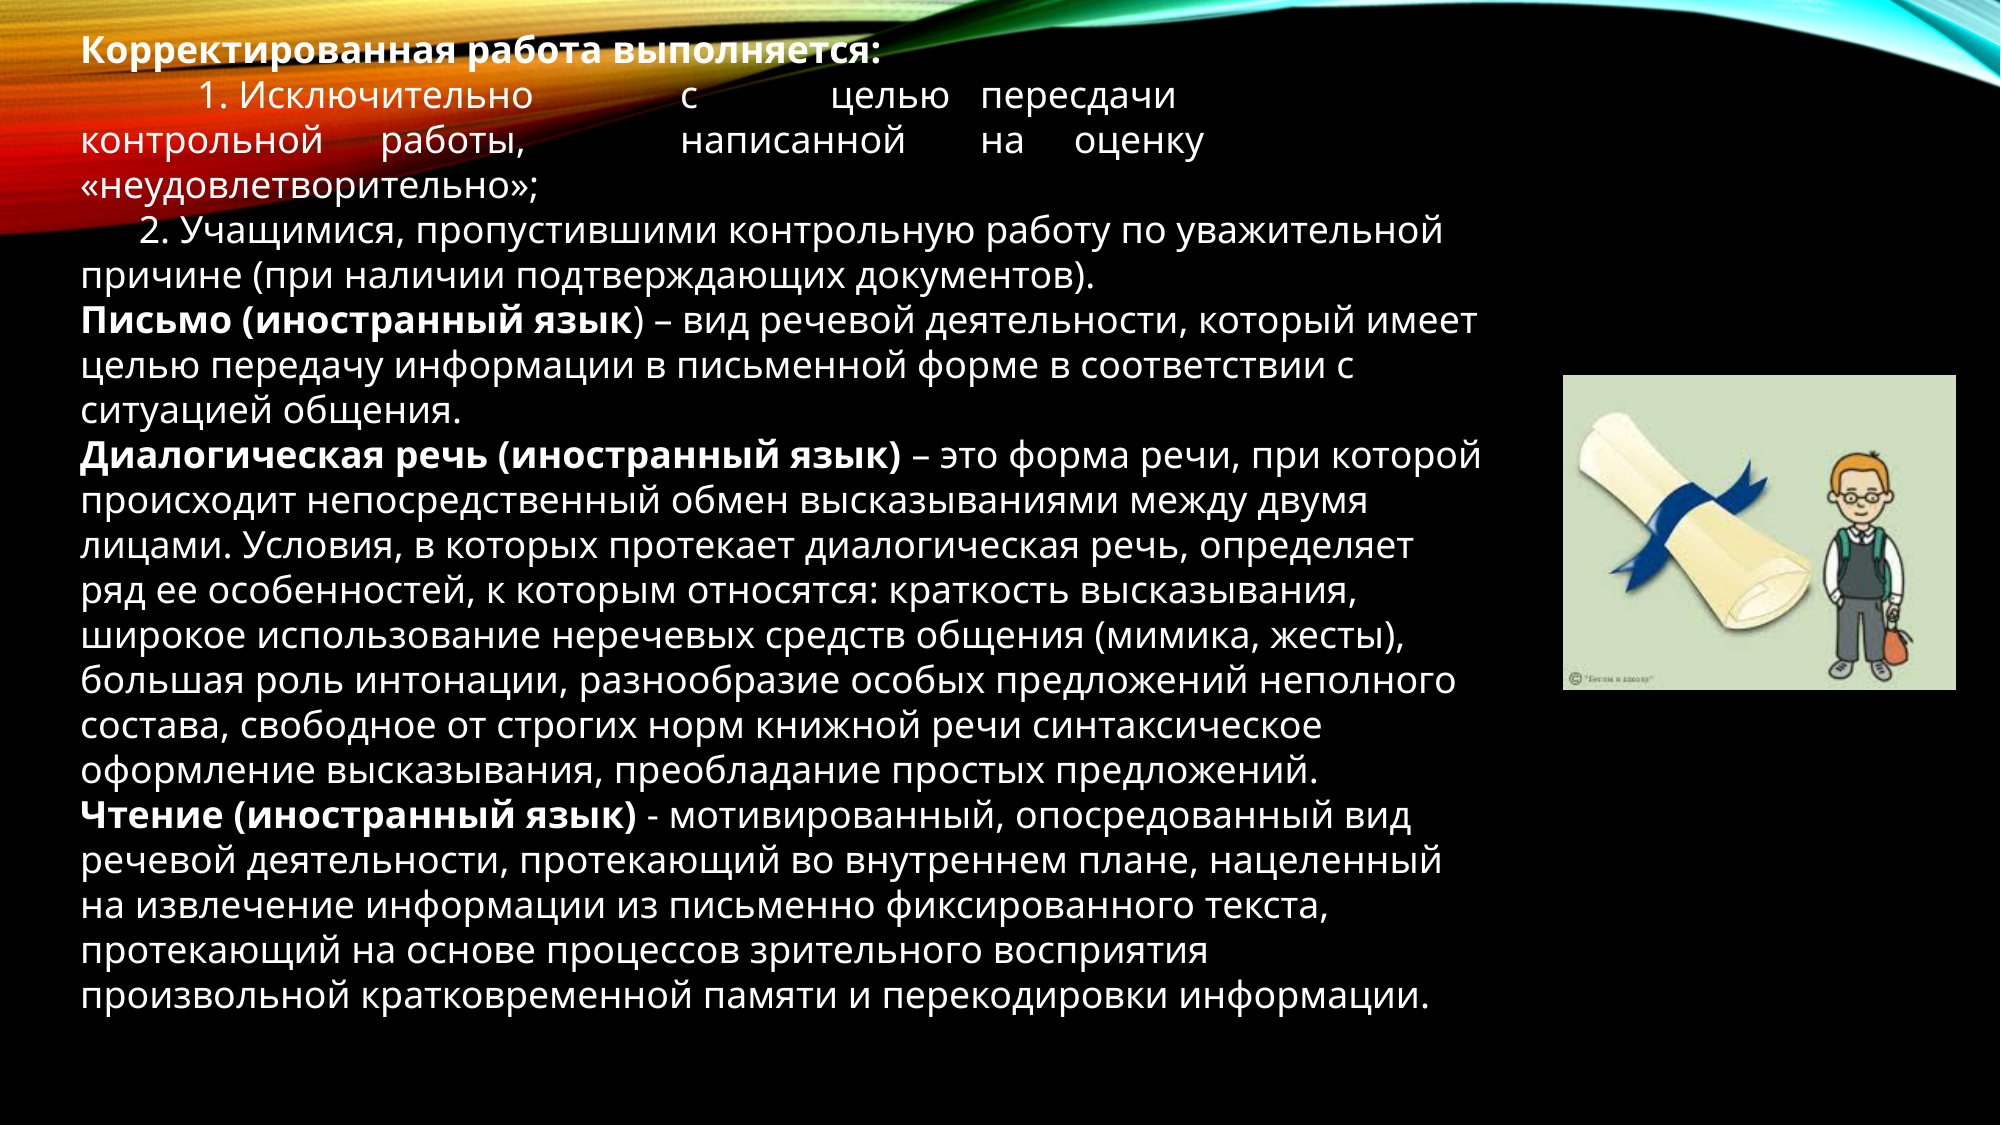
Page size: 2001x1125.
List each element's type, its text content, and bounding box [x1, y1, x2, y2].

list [293, 583, 1707, 797]
text_box Корректированная работа выполняется: 1. Исключительно с целью пересдачи контрольной работы, написанной на оценку «неудовлетворительно»; 2. Учащимися, пропустившими контрольную работу по уважительной причине (при наличии подтверждающих документов). Письмо (иностранный язык) – вид речевой деятельности, который имеет целью передачу информации в письменной форме в соответствии с ситуацией общения. Диалогическая речь (иностранный язык) – это форма речи, при которой происходит непосредственный обмен высказываниями между двумя лицами. Условия, в которых протекает диалогическая речь, определяет ряд ее особенностей, к которым относятся: краткость высказывания, широкое использование неречевых средств общения (мимика, жесты), большая роль интонации, разнообразие особых предложений неполного состава, свободное от строгих норм книжной речи синтаксическое оформление высказывания, преобладание простых предложений. Чтение (иностранный язык) - мотивированный, опосредованный вид речевой деятельности, протекающий во внутреннем плане, нацеленный на извлечение информации из письменно фиксированного текста, протекающий на основе процессов зрительного восприятия произвольной кратковременной памяти и перекодировки информации. [65, 19, 1500, 1024]
picture [0, 0, 2000, 237]
picture [1563, 375, 1956, 691]
